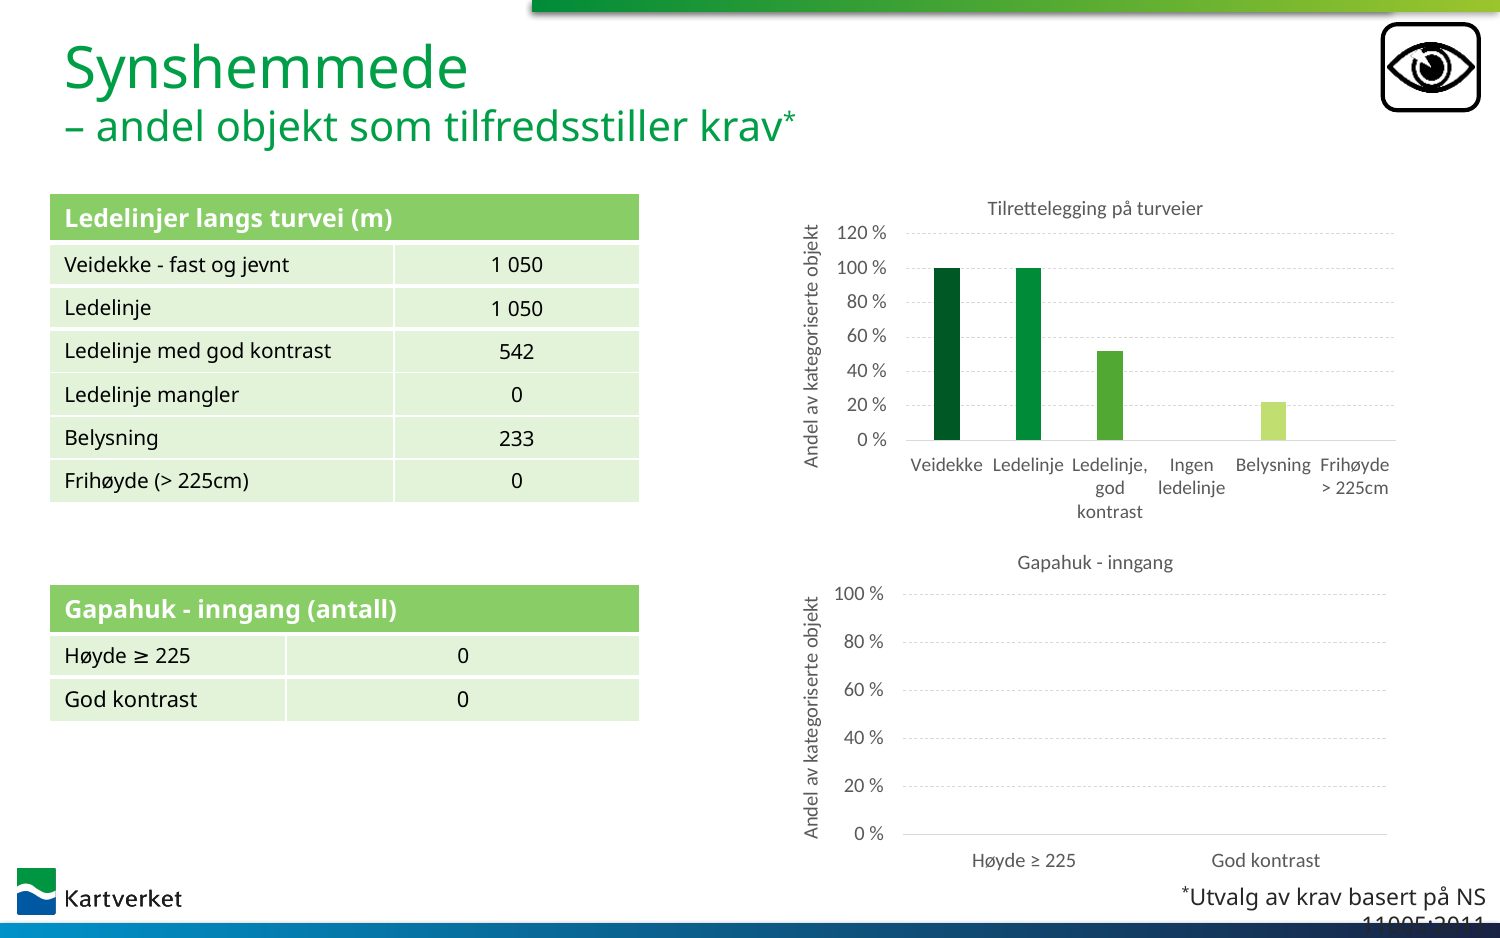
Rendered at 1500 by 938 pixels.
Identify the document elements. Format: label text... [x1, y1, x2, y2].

table_cell Veidekke - fast og jevnt [50, 245, 393, 284]
picture [791, 187, 1400, 526]
text_box *Utvalg av krav basert på NS 11005:2011 [1068, 873, 1500, 938]
table_header Ledelinjer langs turvei (m) [50, 194, 639, 240]
table_cell Frihøyde (> 225cm) [50, 460, 393, 502]
table_cell Ledelinje mangler [50, 373, 393, 415]
table_cell 1 050 [395, 288, 639, 327]
table_cell 0 [395, 373, 639, 415]
table_cell 542 [395, 331, 639, 372]
table_cell Høyde ≥ 225 [50, 636, 285, 675]
table_cell 0 [287, 636, 639, 675]
table_cell Ledelinje [50, 288, 393, 327]
picture [791, 541, 1400, 880]
table_cell 0 [287, 679, 639, 721]
text_box Synshemmede – andel objekt som tilfredsstiller krav* [49, 24, 1431, 158]
table_cell Ledelinje med god kontrast [50, 331, 393, 372]
table_cell 0 [395, 460, 639, 502]
table_header Gapahuk - inngang (antall) [50, 585, 639, 632]
table_cell God kontrast [50, 679, 285, 721]
table_cell Belysning [50, 417, 393, 458]
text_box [1382, 24, 1480, 111]
table_cell 1 050 [395, 245, 639, 284]
table_cell 233 [395, 417, 639, 458]
